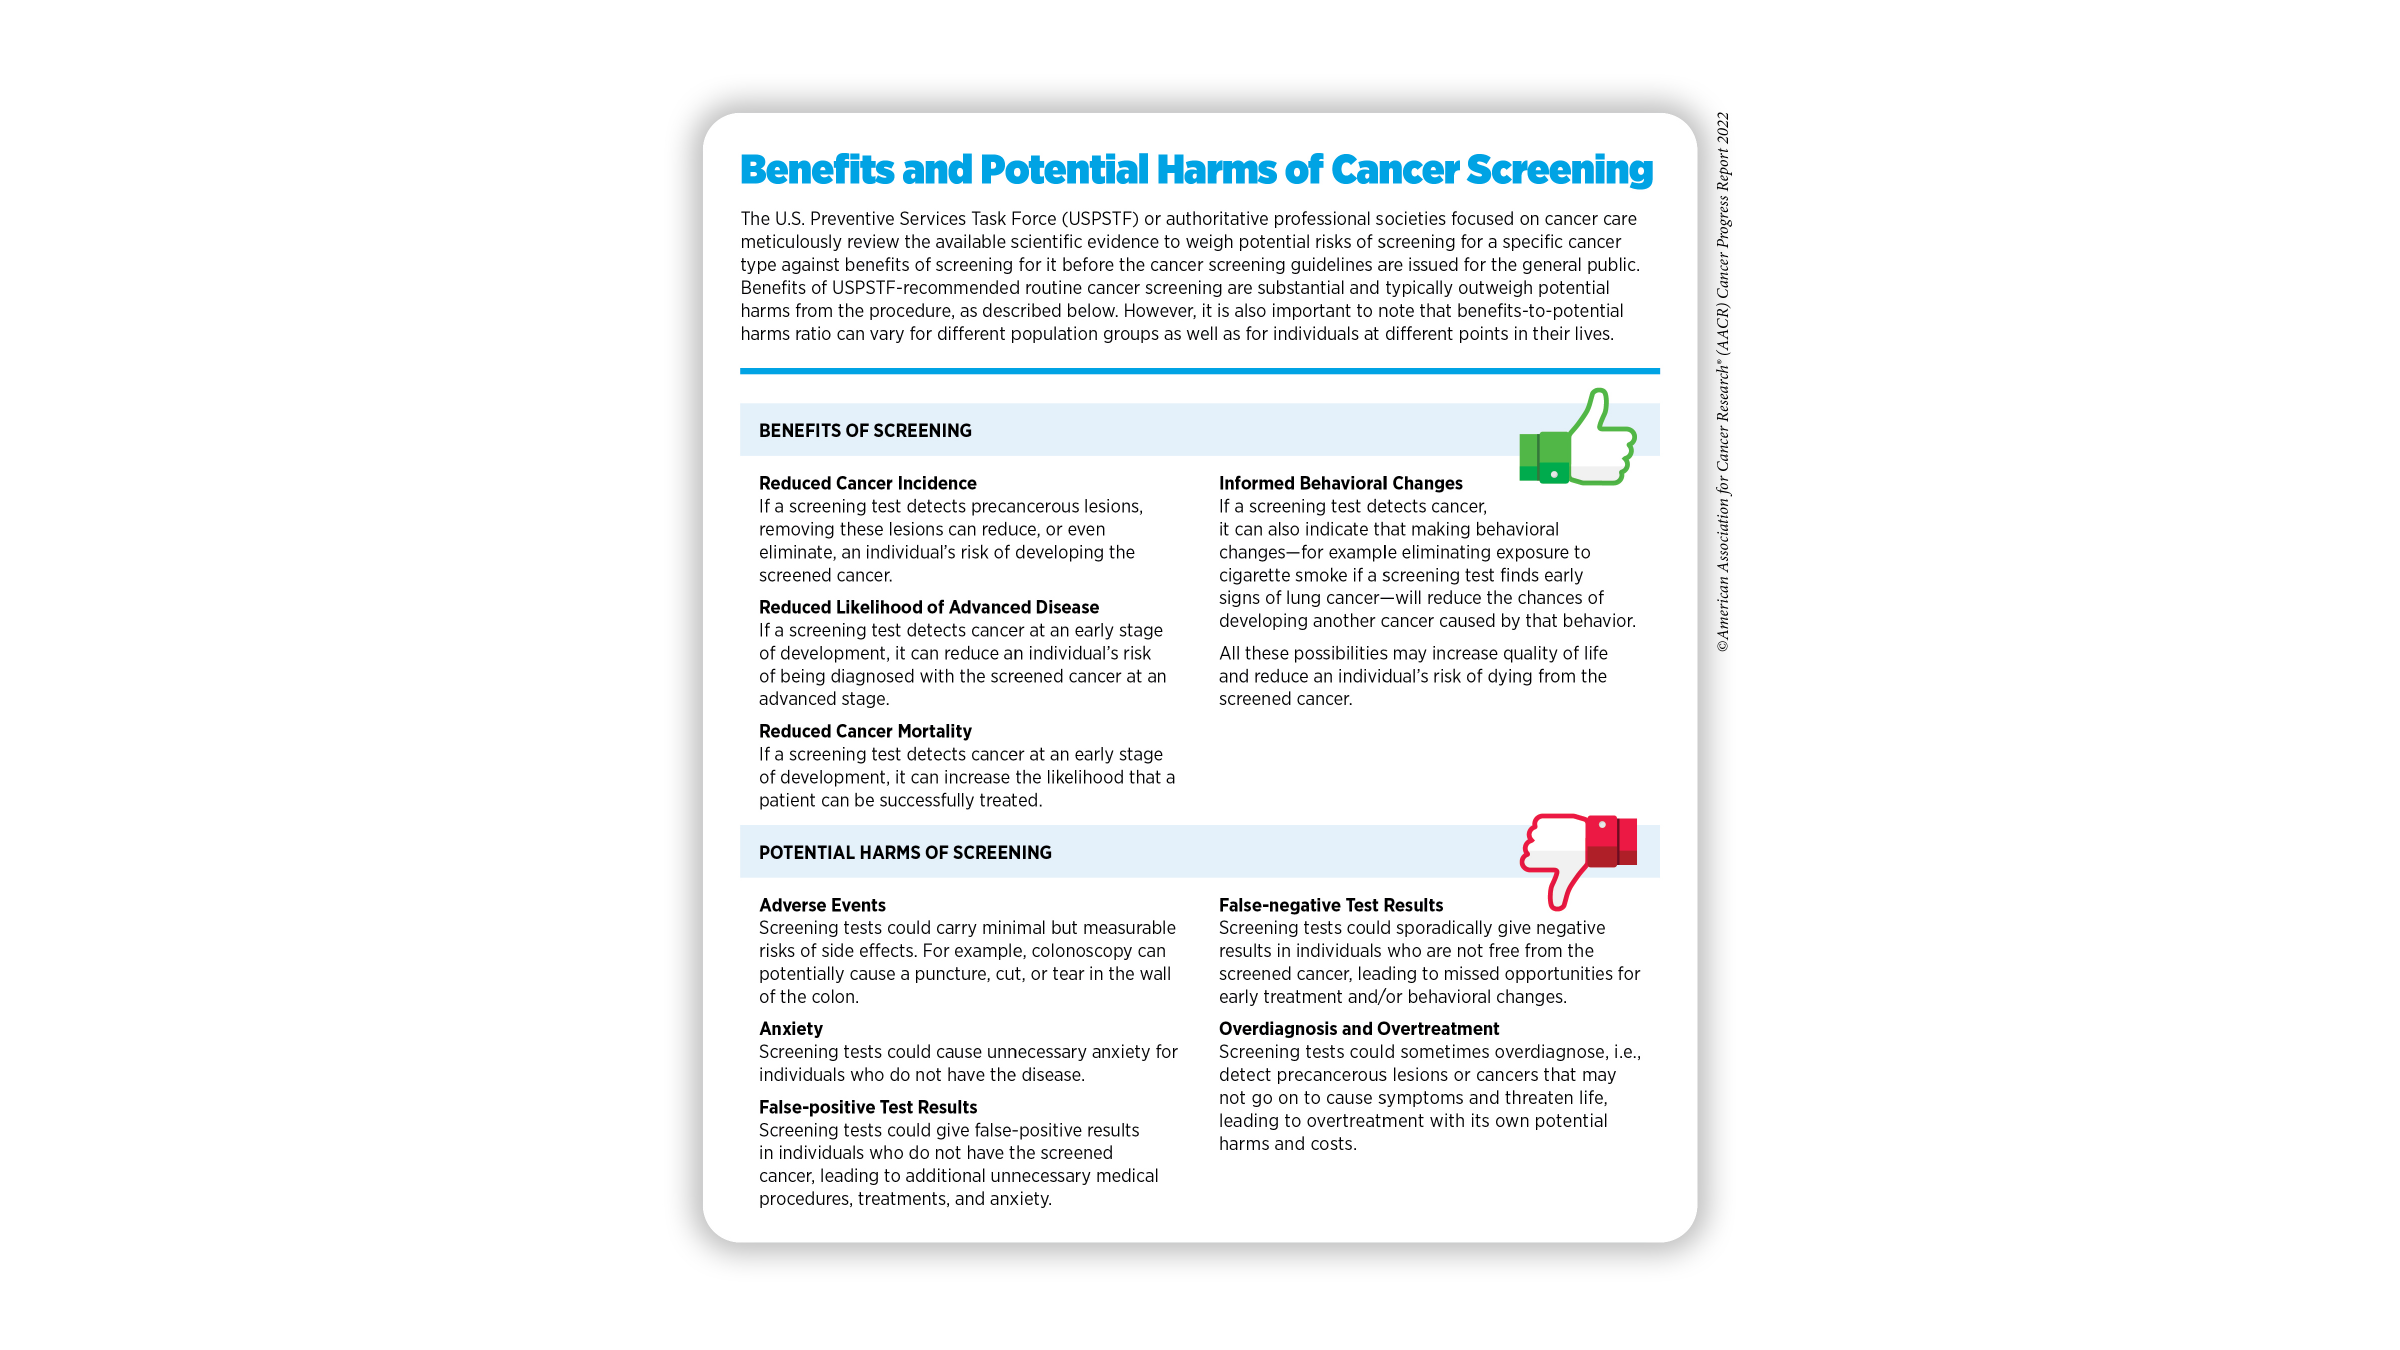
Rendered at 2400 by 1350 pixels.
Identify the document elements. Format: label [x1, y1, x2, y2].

picture [646, 56, 1754, 1294]
